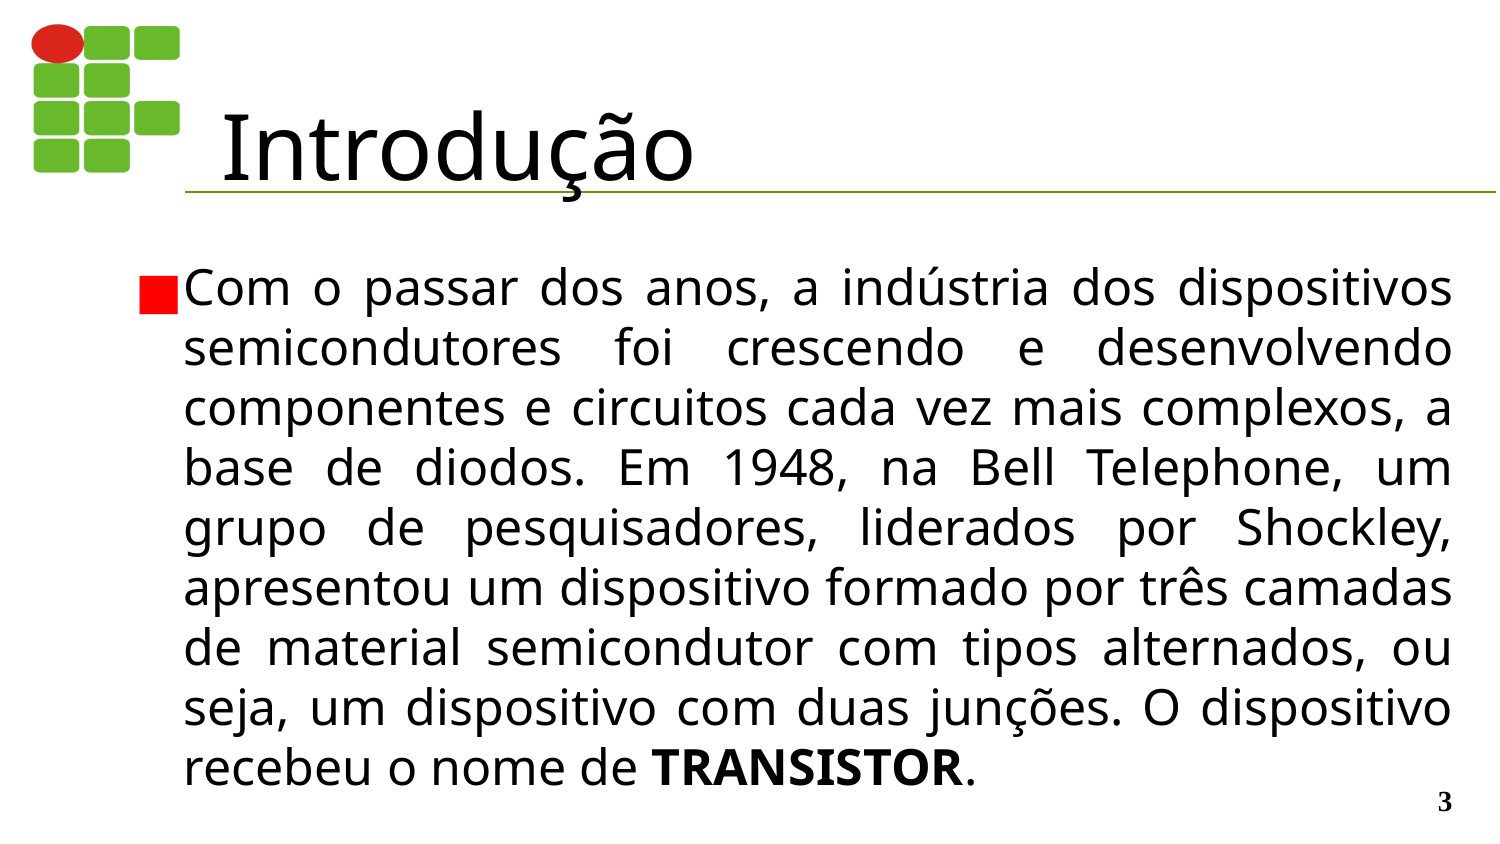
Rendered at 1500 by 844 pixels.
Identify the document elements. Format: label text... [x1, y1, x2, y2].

title Introdução [206, 26, 1468, 207]
text_box ‹#› [1155, 774, 1468, 825]
list Com o passar dos anos, a indústria dos dispositivos semicondutores foi crescendo e desenvolvendo componentes e circuitos cada vez mais complexos, a base de diodos. Em 1948, na Bell Telephone, um grupo de pesquisadores, liderados por Shockley, apresentou um dispositivo formado por três camadas de material semicondutor com tipos alternados, ou seja, um dispositivo com duas junções. O dispositivo recebeu o nome de TRANSISTOR. [46, 248, 1469, 774]
picture [29, 23, 182, 174]
